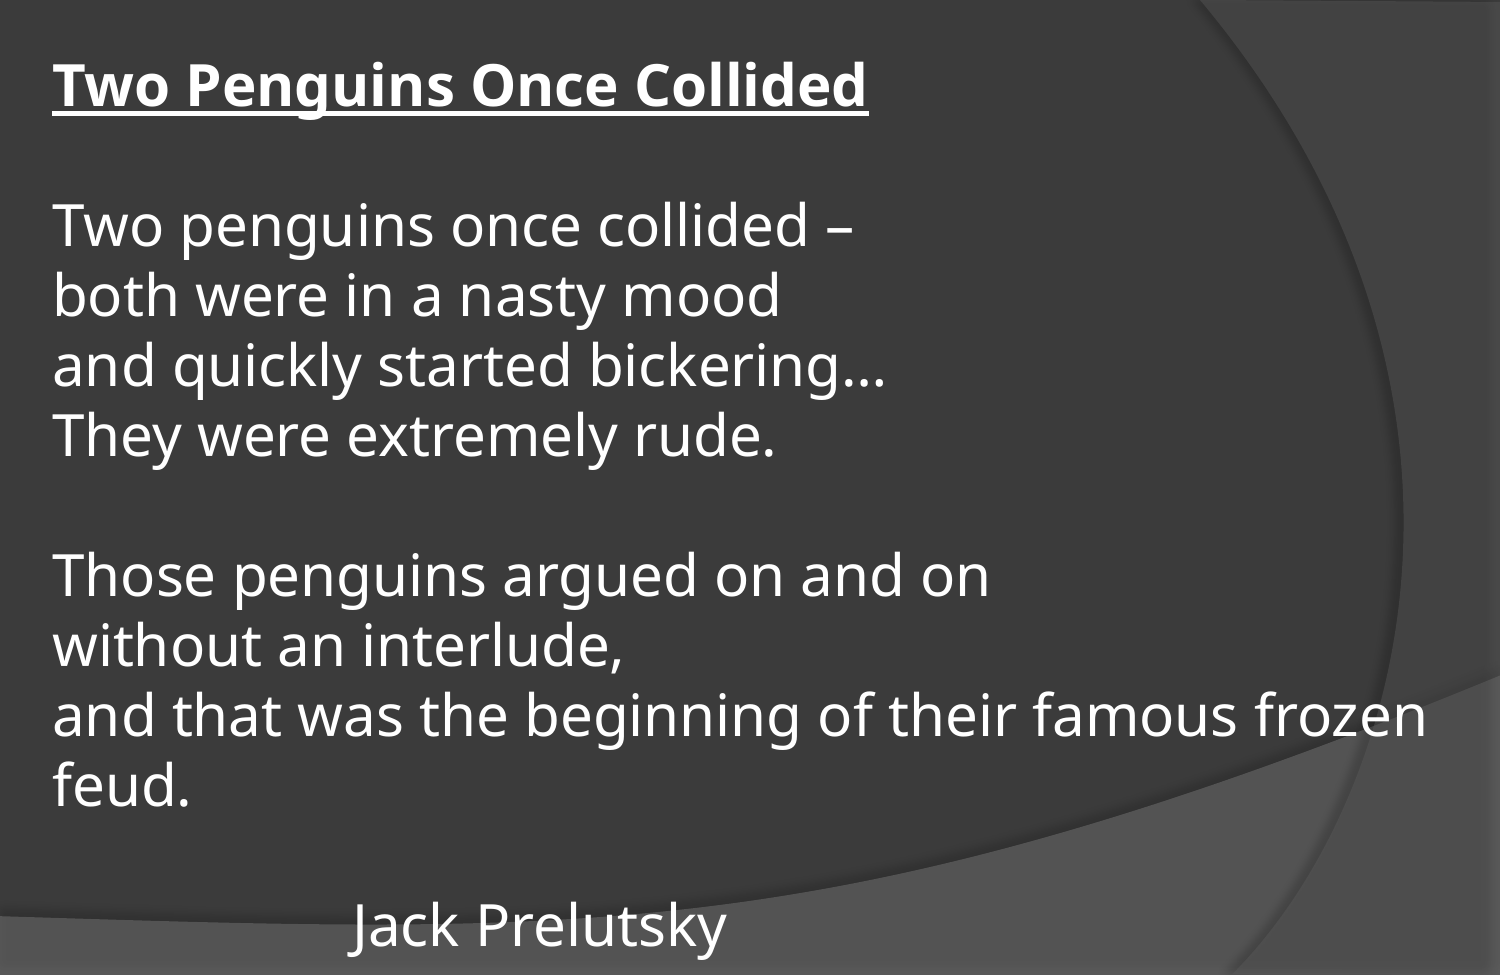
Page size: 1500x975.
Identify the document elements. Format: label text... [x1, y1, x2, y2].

text_box Two Penguins Once Collided Two penguins once collided – both were in a nasty mood and quickly started bickering… They were extremely rude. Those penguins argued on and on without an interlude, and that was the beginning of their famous frozen feud. Jack Prelutsky [37, 40, 1450, 966]
